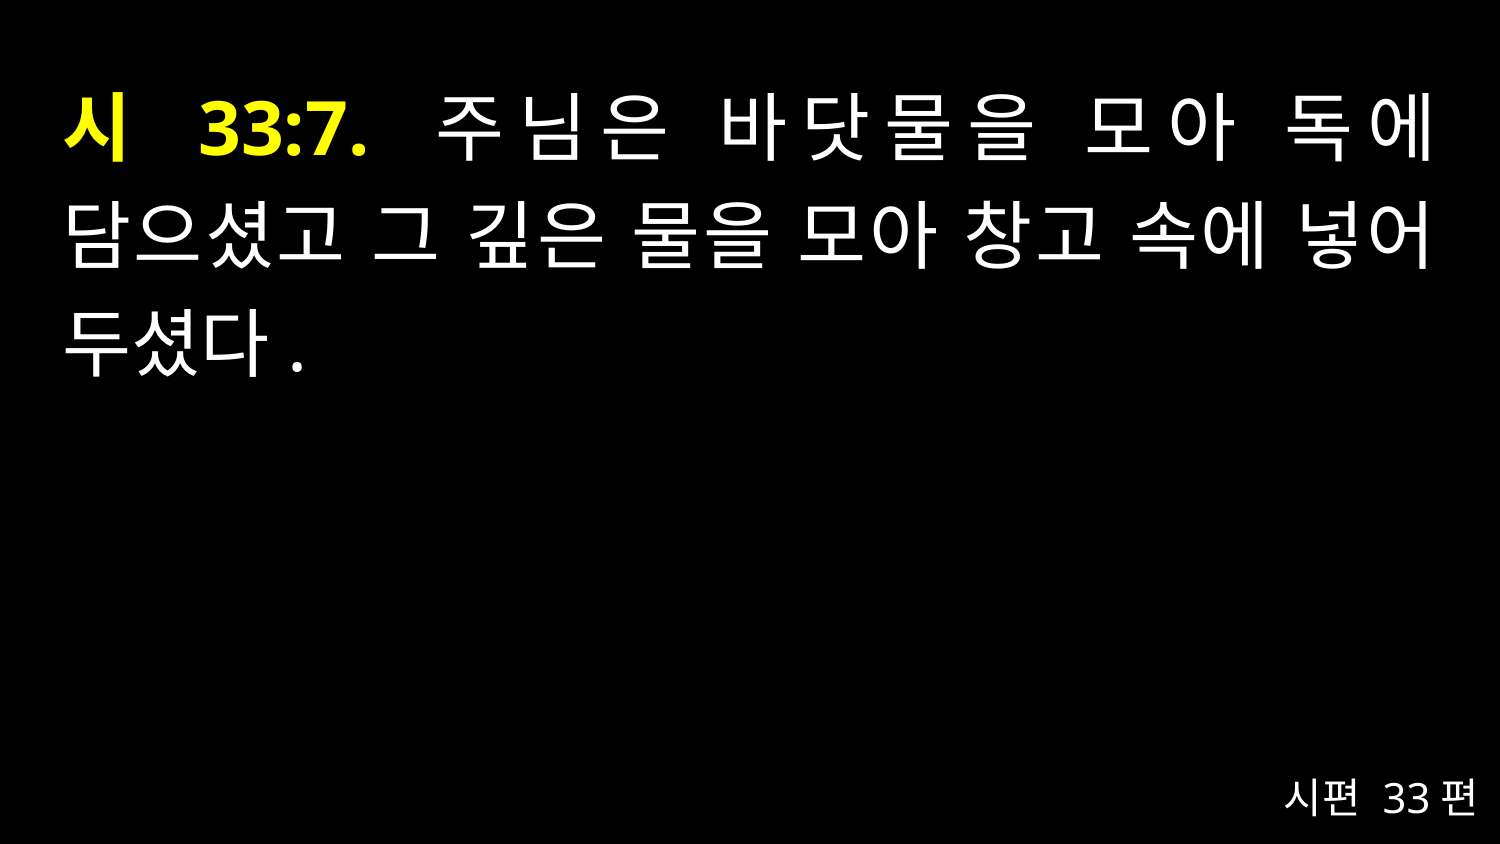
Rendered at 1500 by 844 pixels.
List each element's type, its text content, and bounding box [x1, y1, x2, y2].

title 시 33:7. 주님은 바닷물을 모아 독에 담으셨고 그 깊은 물을 모아 창고 속에 넣어 두셨다. [0, 0, 1500, 844]
subtitle 시편 33편 [916, 770, 1500, 844]
